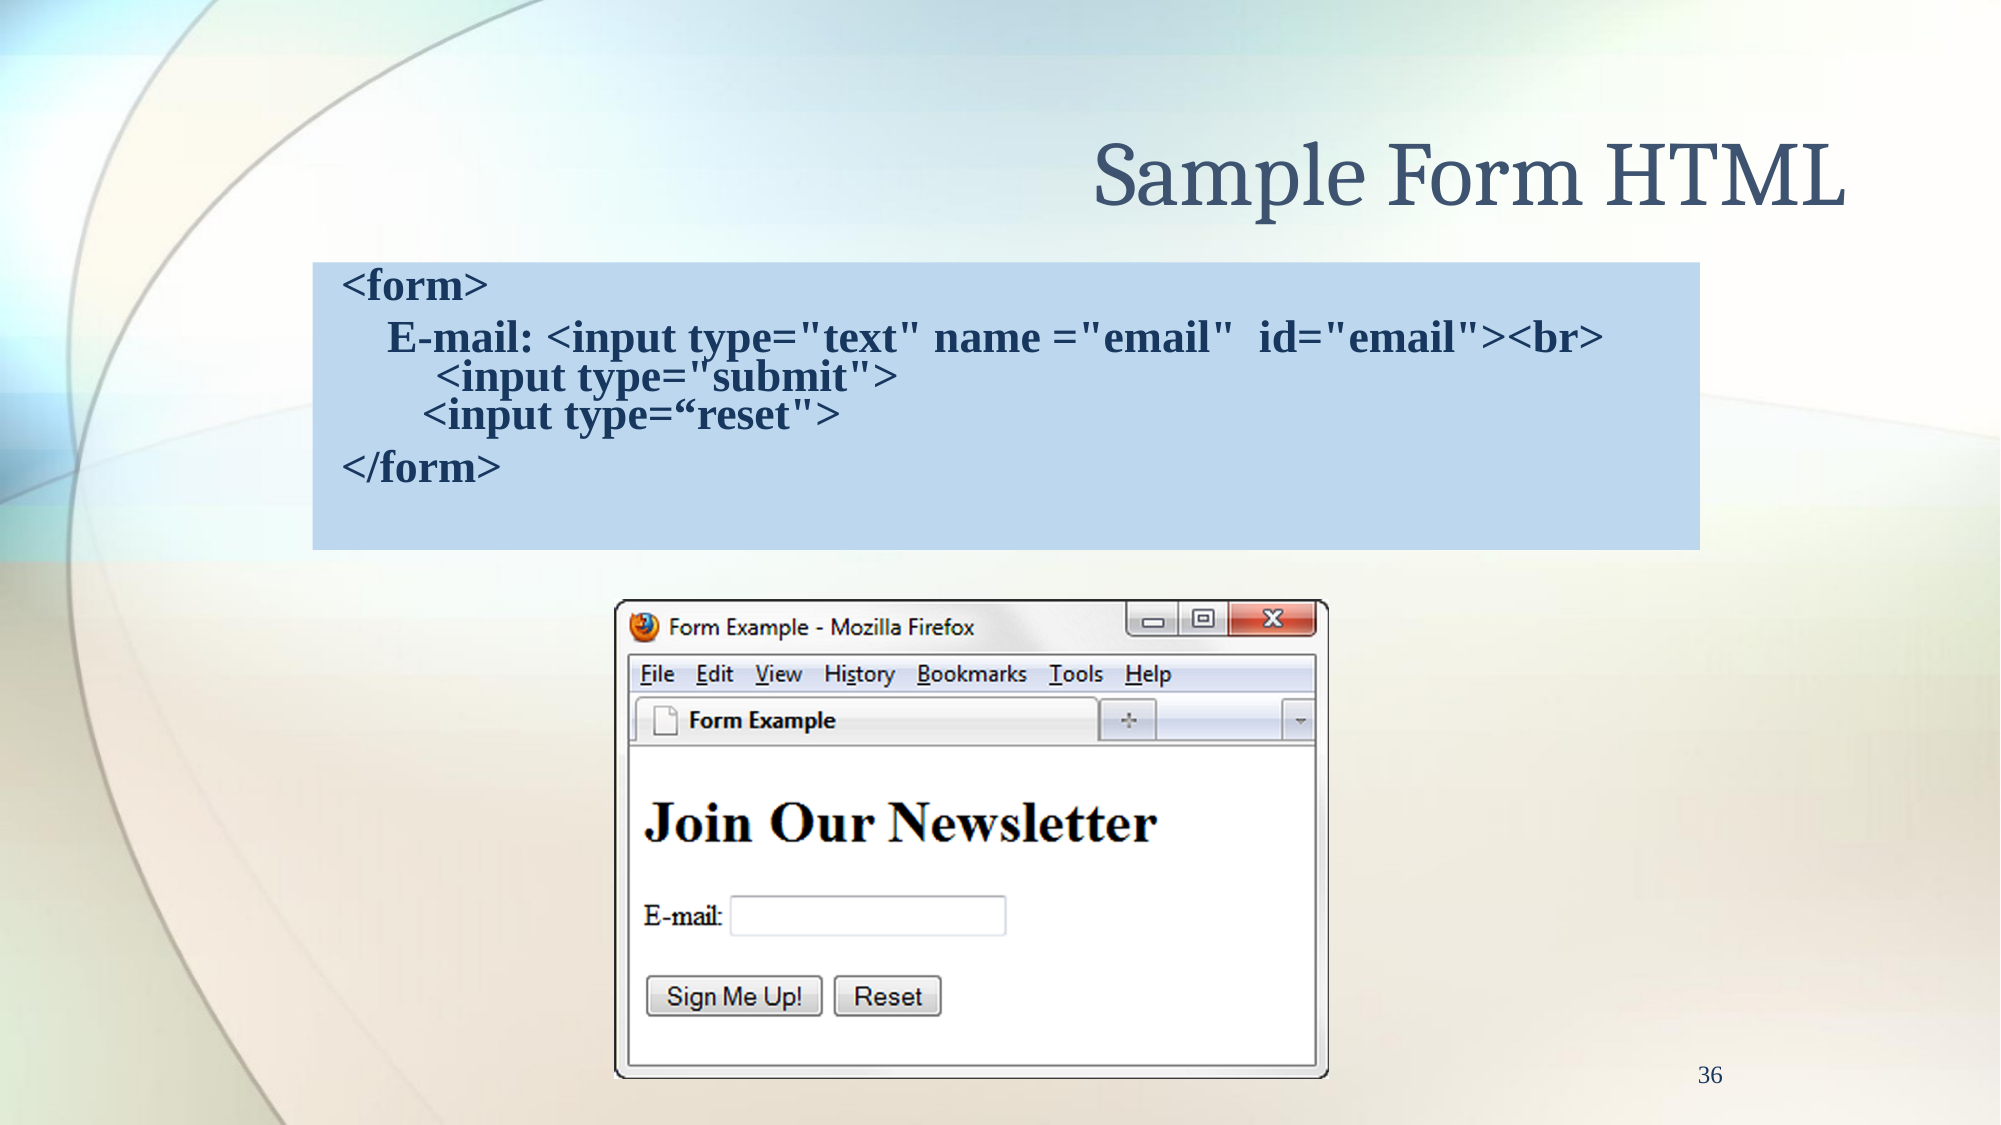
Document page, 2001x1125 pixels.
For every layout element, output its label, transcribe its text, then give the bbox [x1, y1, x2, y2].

picture [0, 0, 2001, 1125]
slide_number 36 [1662, 1034, 1738, 1113]
list <form> E-mail: <input type="text" name ="email" id="email"><br> <input type="submit"> <input type=“reset"> </form> [312, 262, 1700, 550]
text_box [775, 375, 2000, 452]
text_box [549, 248, 2000, 325]
title Sample Form HTML [381, 59, 1863, 262]
